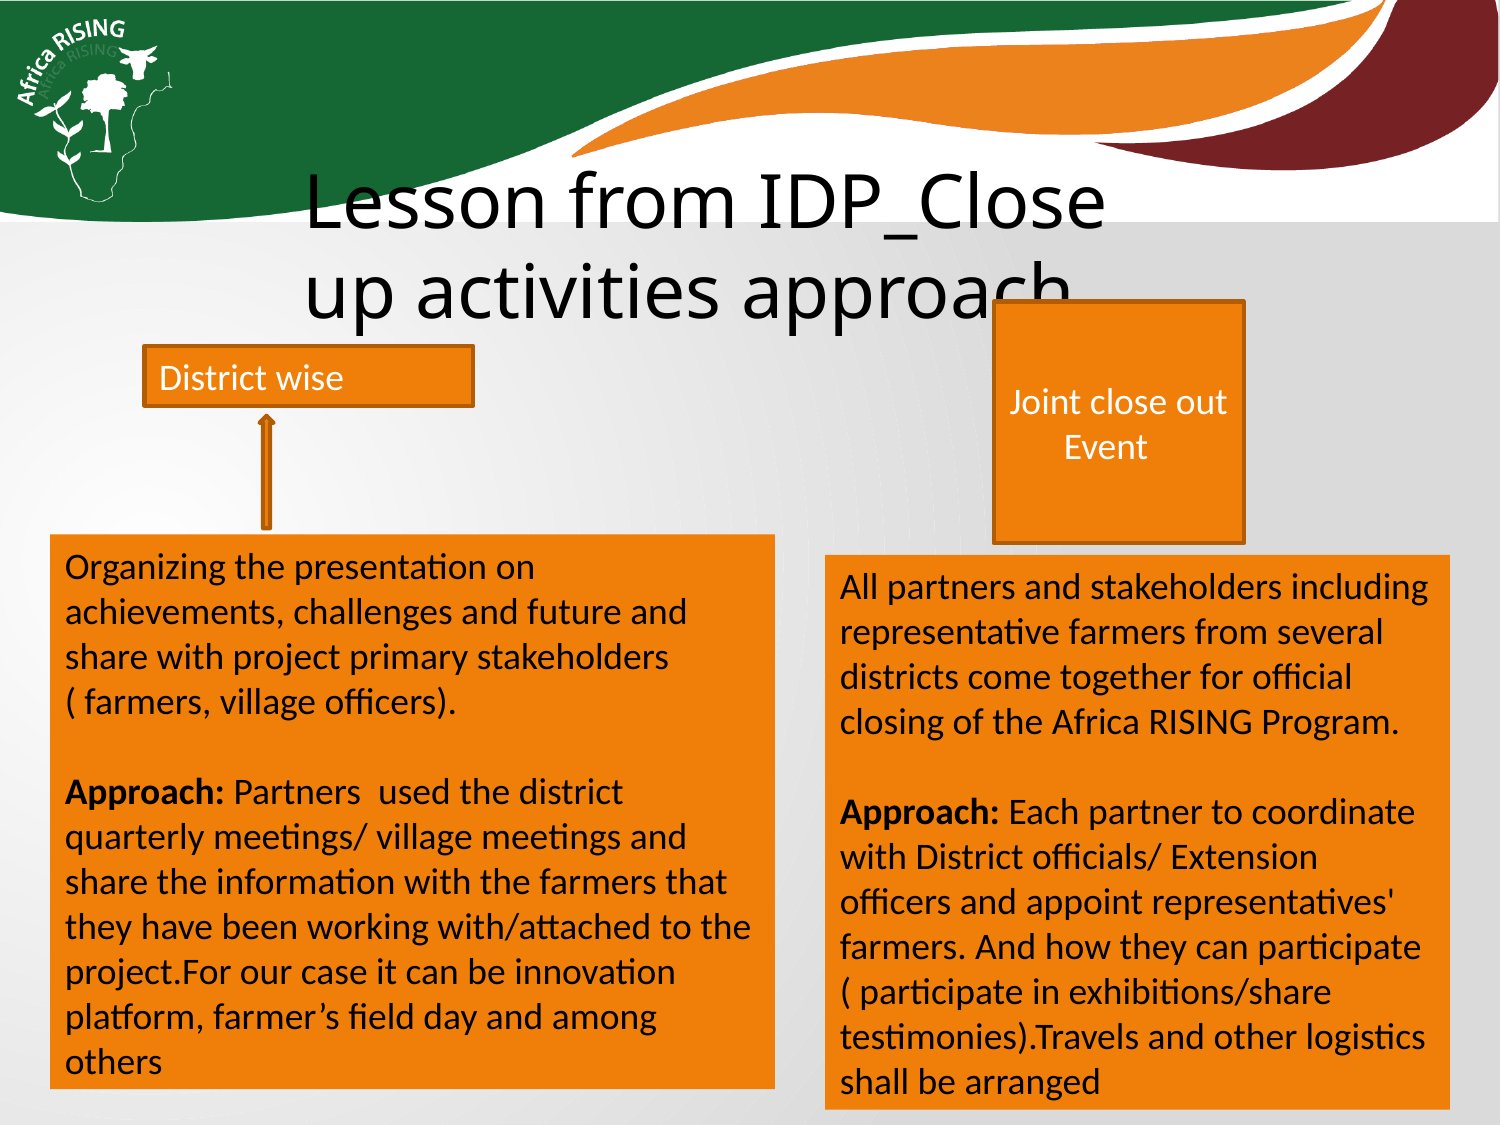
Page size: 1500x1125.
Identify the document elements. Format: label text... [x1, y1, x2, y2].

text_box Joint close out Event [992, 299, 1246, 545]
text_box District wise [142, 344, 475, 408]
text_box All partners and stakeholders including representative farmers from several districts come together for official closing of the Africa RISING Program. Approach: Each partner to coordinate with District officials/ Extension officers and appoint representatives' farmers. And how they can participate ( participate in exhibitions/share testimonies).Travels and other logistics shall be arranged [825, 554, 1450, 1110]
text_box Organizing the presentation on achievements, challenges and future and share with project primary stakeholders ( farmers, village officers). Approach: Partners used the district quarterly meetings/ village meetings and share the information with the farmers that they have been working with/attached to the project.For our case it can be innovation platform, farmer’s field day and among others [50, 534, 775, 1090]
text_box [257, 413, 276, 531]
picture [0, 0, 1499, 222]
list Lesson from IDP_Close up activities approach [270, 145, 1233, 259]
